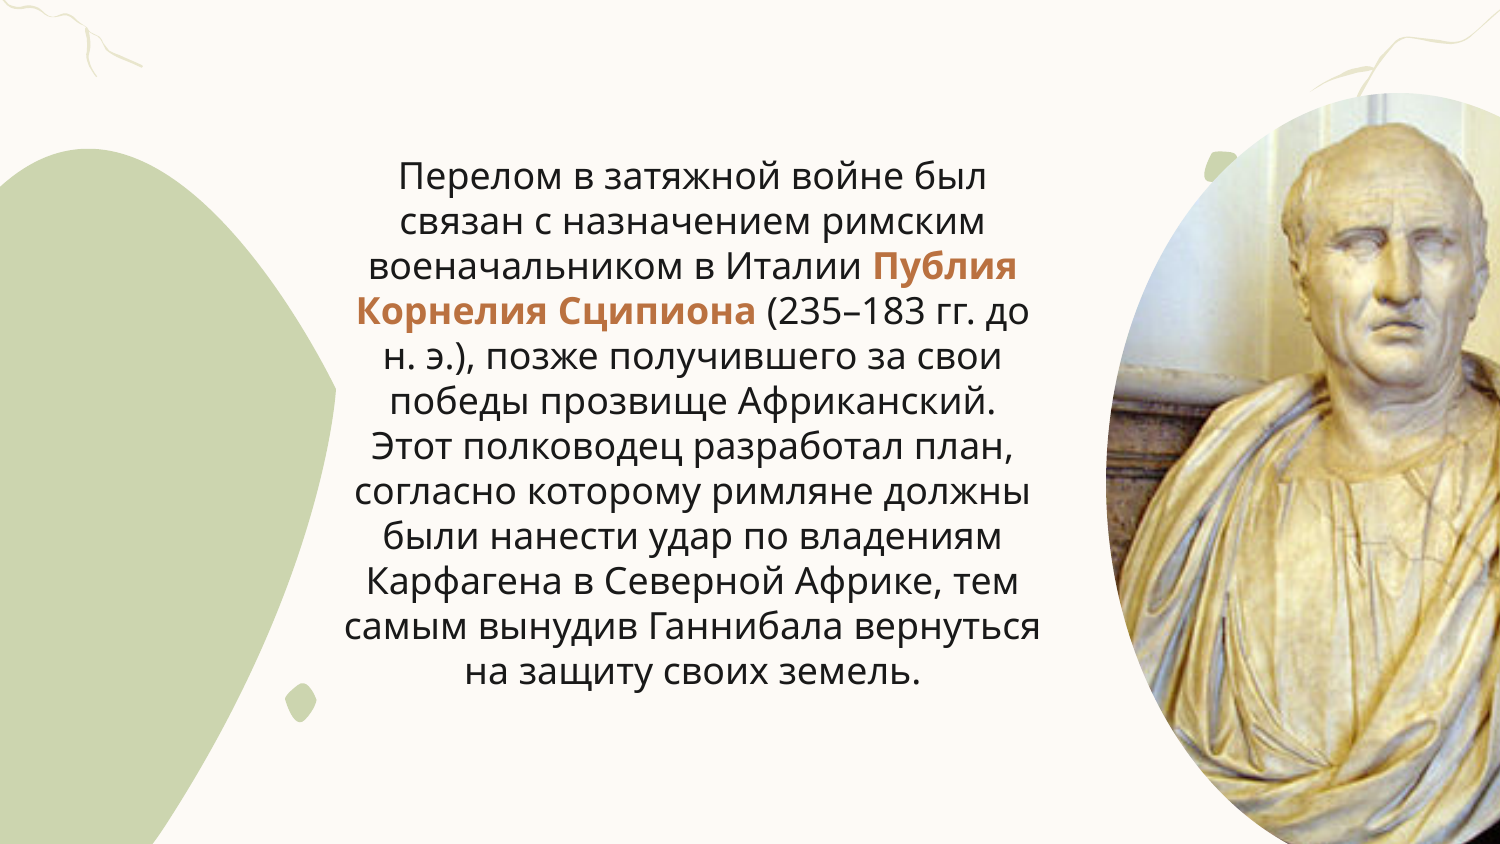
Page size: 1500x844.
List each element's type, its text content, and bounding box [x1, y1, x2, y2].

title Перелом в затяжной войне был связан с назначением римским военачальником в Италии Публия Корнелия Сципиона (235–183 гг. до н. э.), позже получившего за свои победы прозвище Африканский. Этот полководец разработал план, согласно которому римляне должны были нанести удар по владениям Карфагена в Северной Африке, тем самым вынудив Ганнибала вернуться на защиту своих земель. [328, 368, 1058, 475]
picture [1105, 92, 1500, 844]
